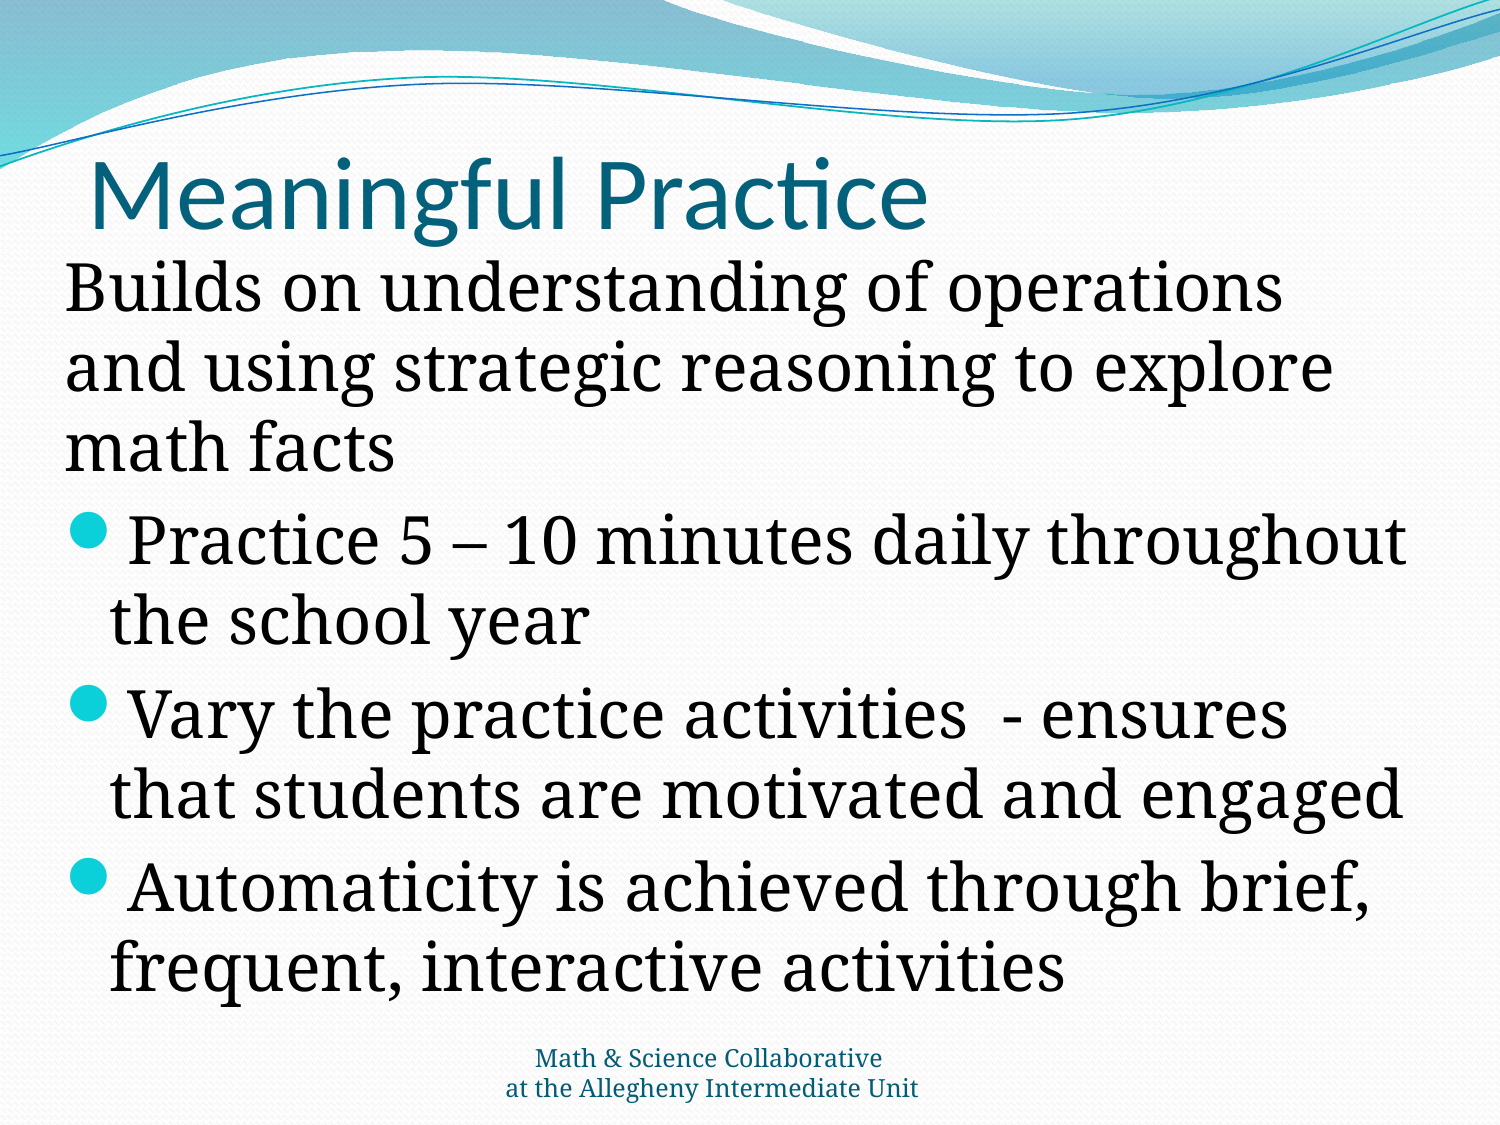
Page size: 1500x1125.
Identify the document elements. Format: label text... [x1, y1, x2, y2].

title Meaningful Practice [87, 62, 1438, 250]
list Builds on understanding of operations and using strategic reasoning to explore math facts Practice 5 – 10 minutes daily throughout the school year Vary the practice activities - ensures that students are motivated and engaged Automaticity is achieved through brief, frequent, interactive activities [50, 237, 1425, 1050]
footer Math & Science Collaborative at the Allegheny Intermediate Unit [437, 1042, 988, 1103]
